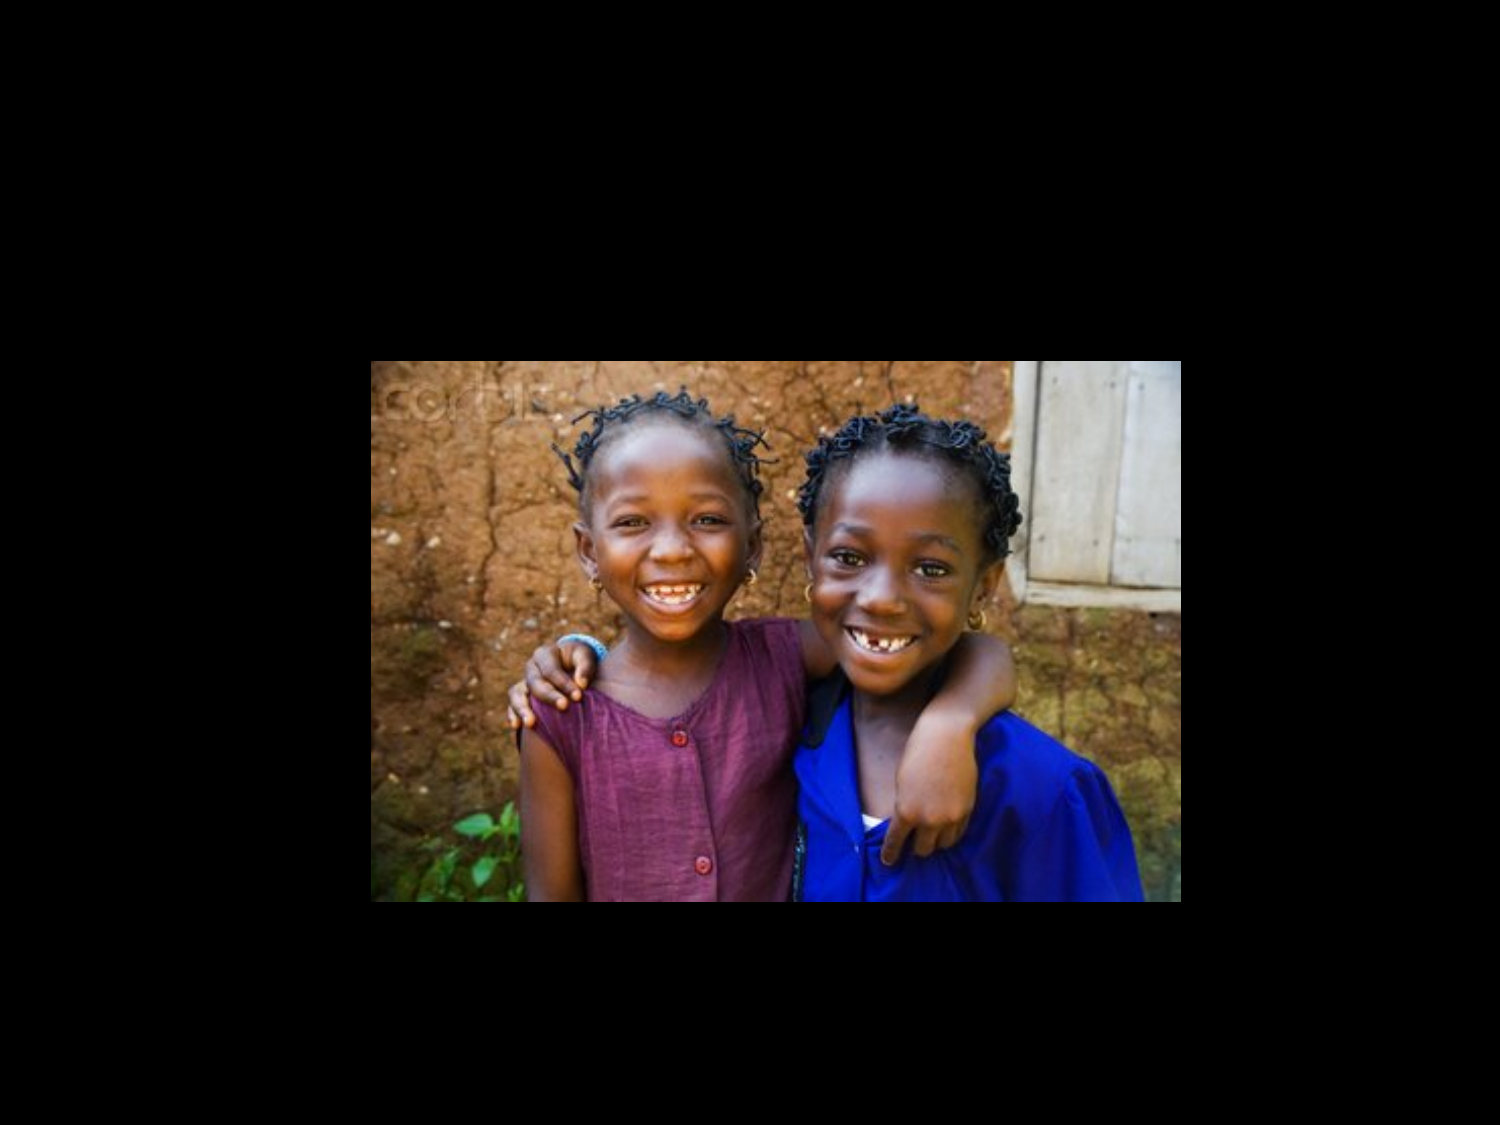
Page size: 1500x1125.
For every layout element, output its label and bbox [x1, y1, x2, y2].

list [371, 361, 1181, 902]
